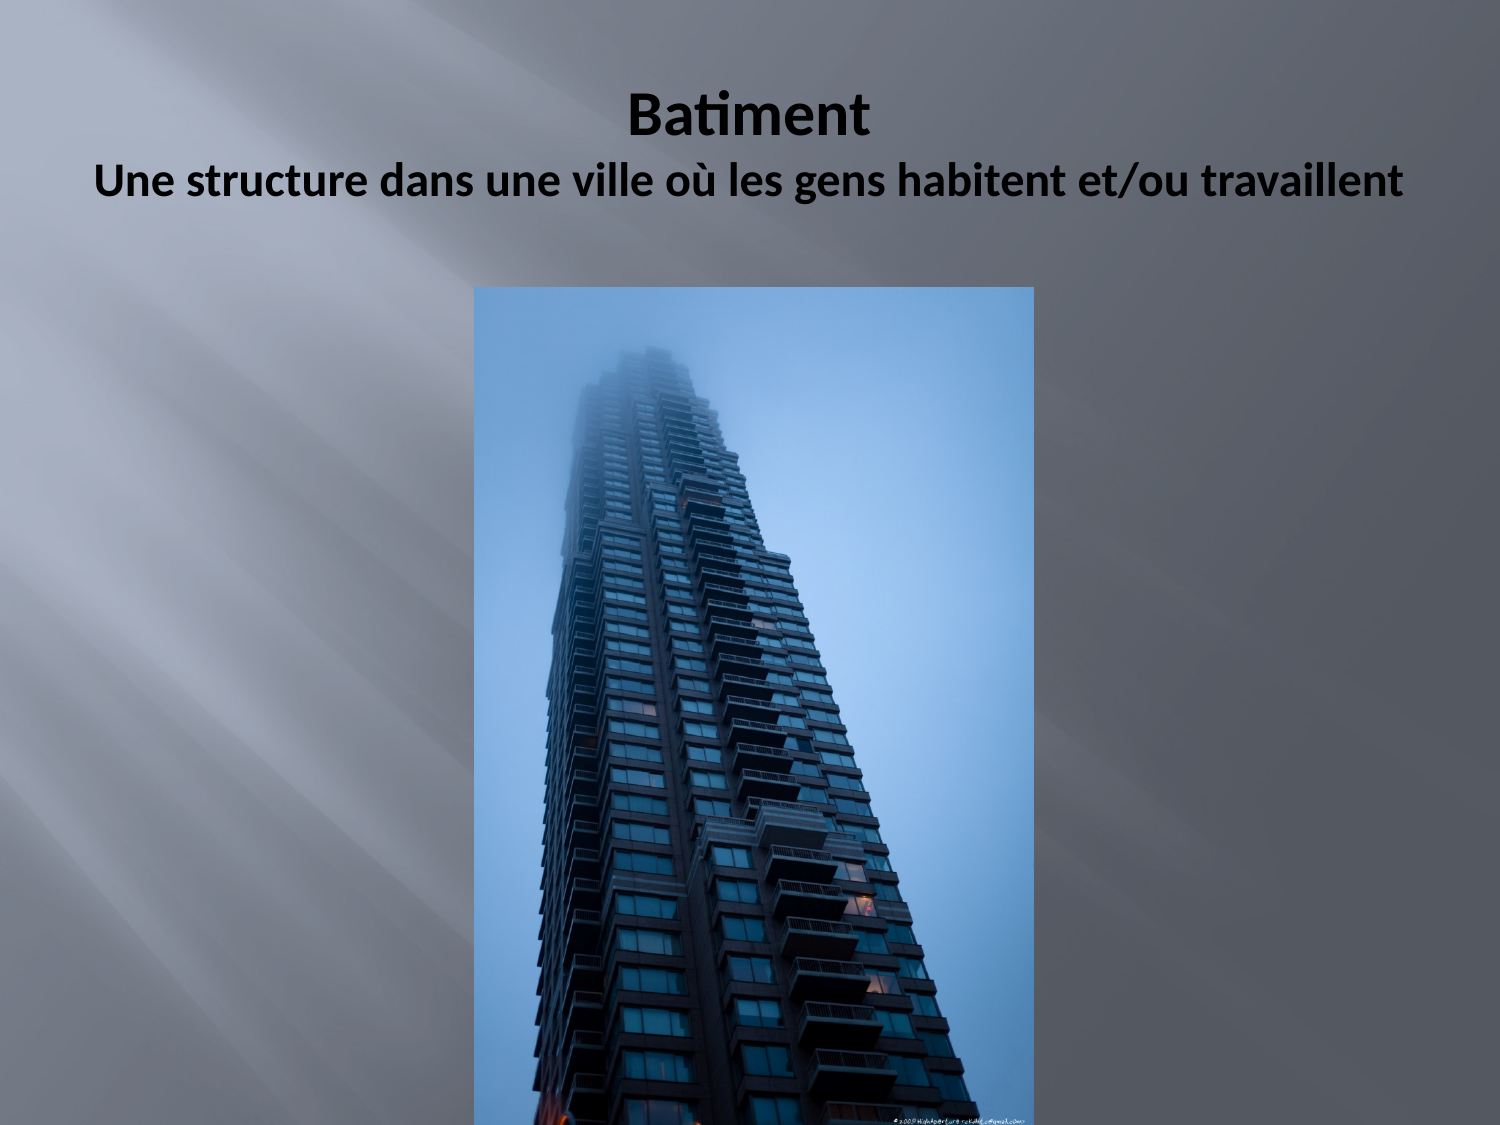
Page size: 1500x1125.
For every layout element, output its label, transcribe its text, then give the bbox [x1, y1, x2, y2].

title Batiment Une structure dans une ville où les gens habitent et/ou travaillent [75, 45, 1425, 233]
picture [474, 287, 1034, 1125]
